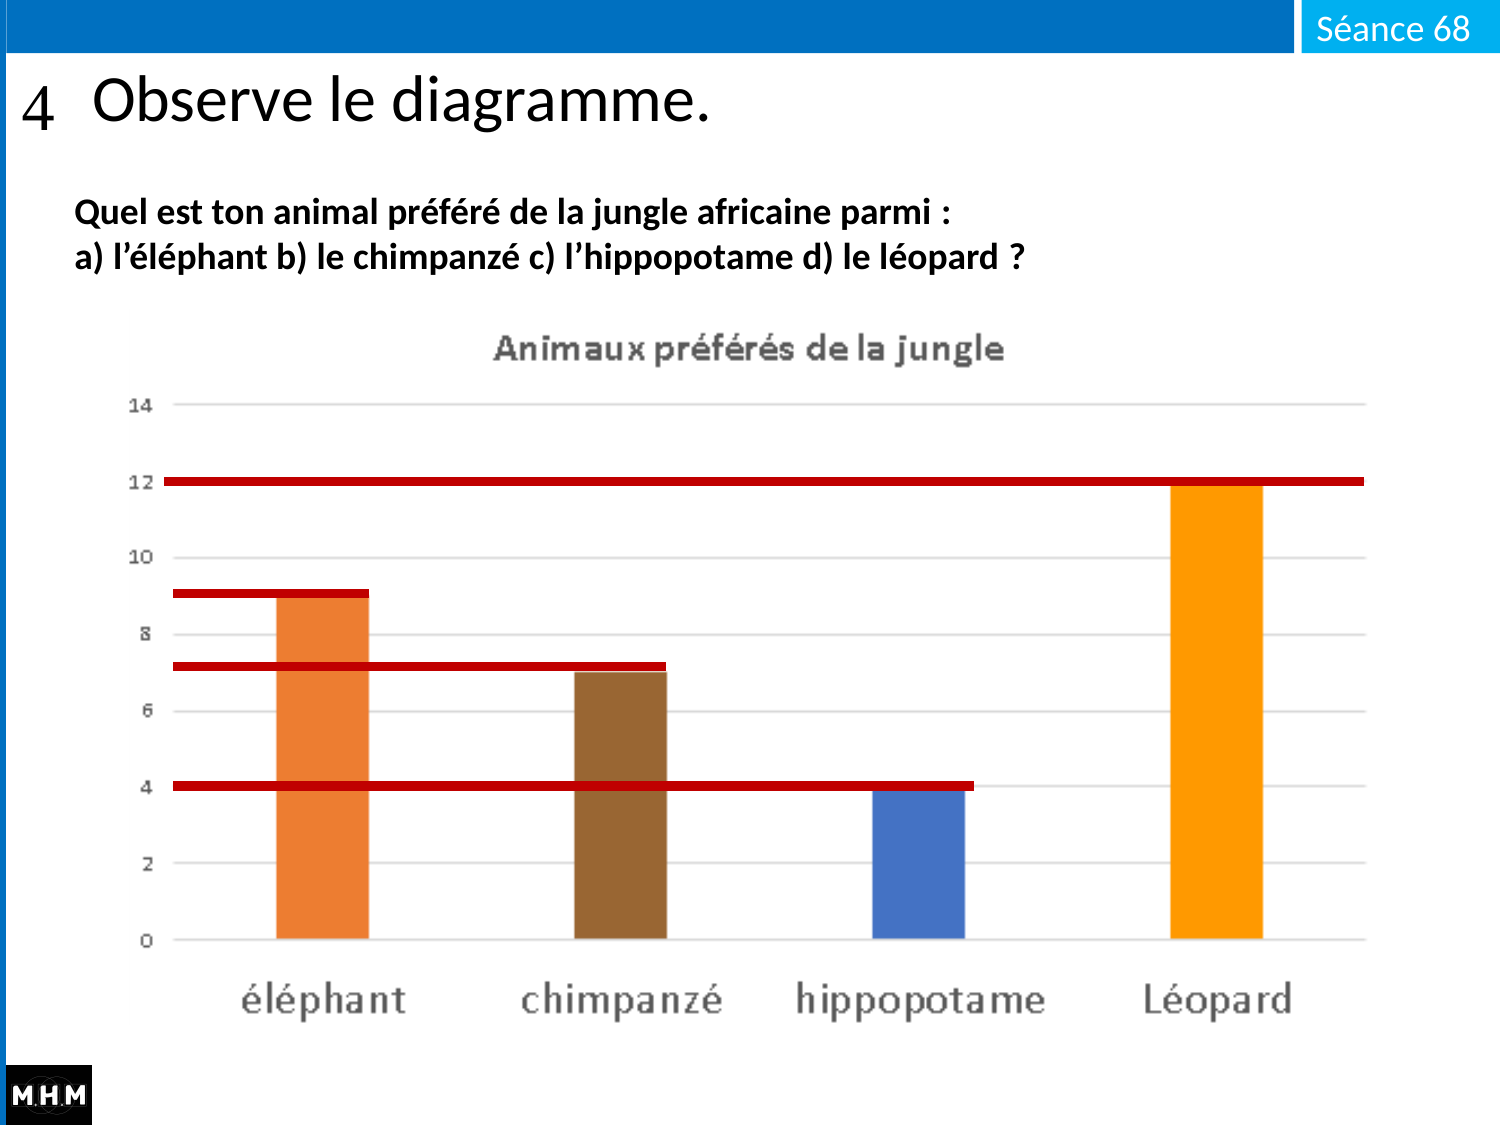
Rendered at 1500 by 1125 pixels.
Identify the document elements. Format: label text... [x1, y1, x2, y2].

text_box Quel est ton animal préféré de la jungle africaine parmi : a) l’éléphant b) le chimpanzé c) l’hippopotame d) le léopard ? [59, 179, 1365, 285]
picture [128, 309, 1372, 1025]
title Observe le diagramme. [77, 57, 1470, 144]
picture [6, 1065, 92, 1125]
